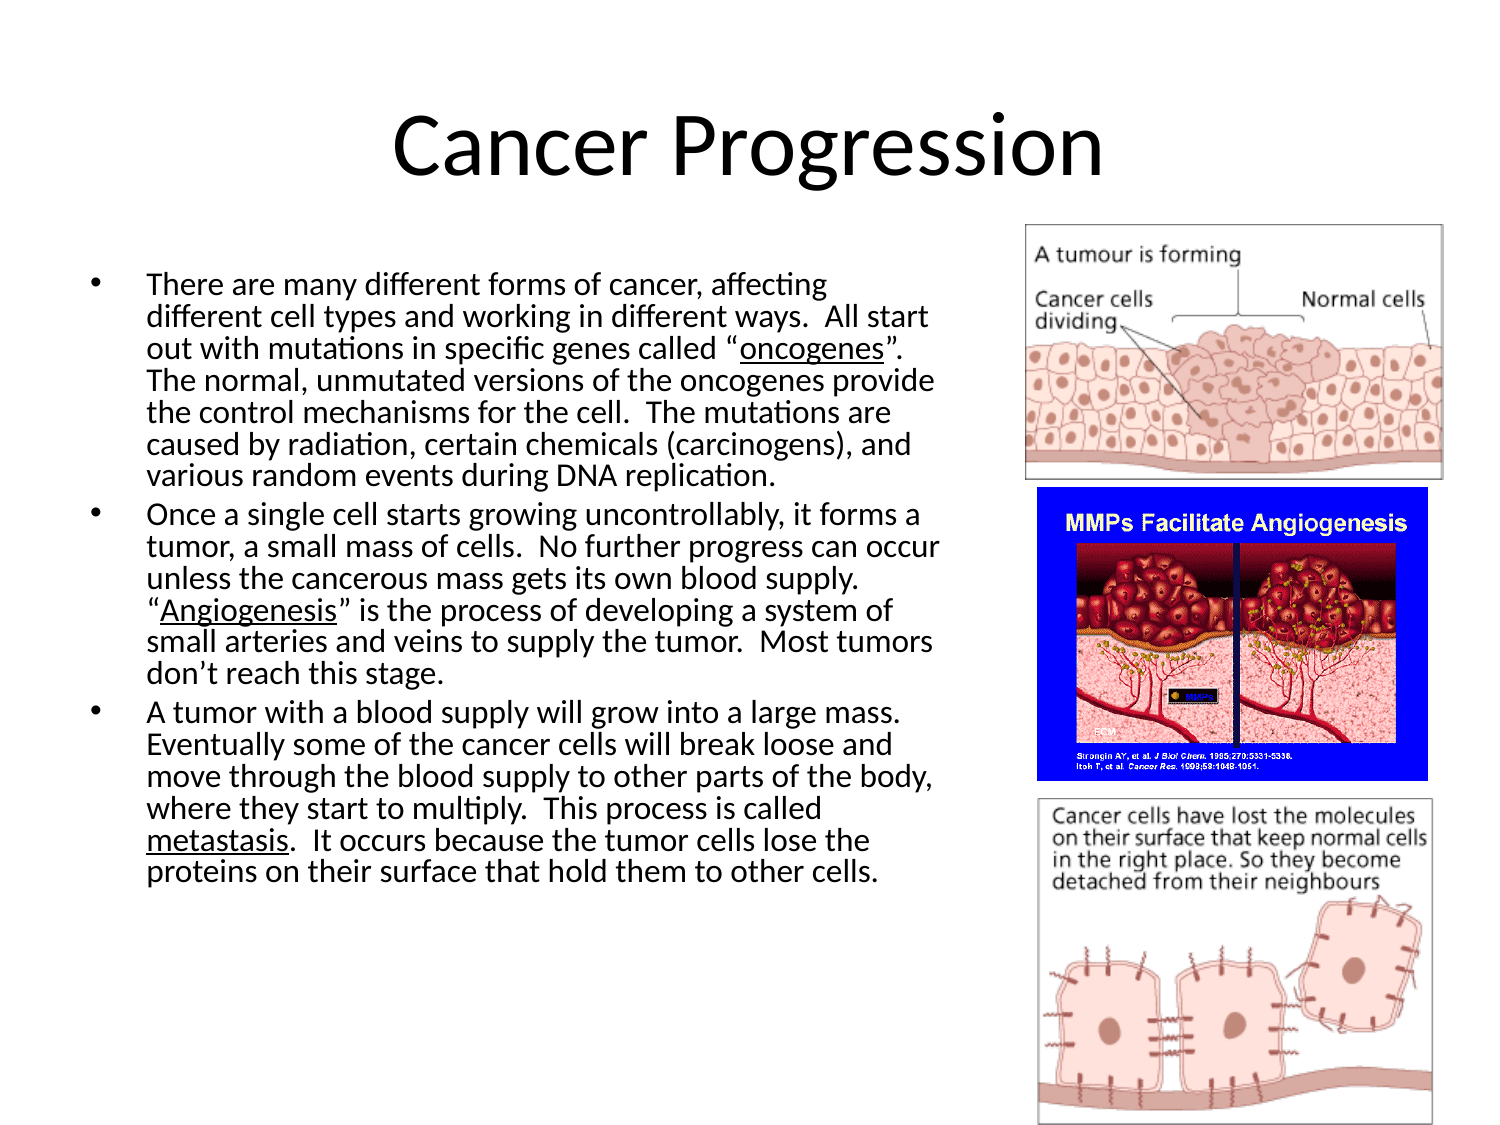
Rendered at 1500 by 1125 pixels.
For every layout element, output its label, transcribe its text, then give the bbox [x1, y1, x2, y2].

list There are many different forms of cancer, affecting different cell types and working in different ways. All start out with mutations in specific genes called “oncogenes”. The normal, unmutated versions of the oncogenes provide the control mechanisms for the cell. The mutations are caused by radiation, certain chemicals (carcinogens), and various random events during DNA replication. Once a single cell starts growing uncontrollably, it forms a tumor, a small mass of cells. No further progress can occur unless the cancerous mass gets its own blood supply. “Angiogenesis” is the process of developing a system of small arteries and veins to supply the tumor. Most tumors don’t reach this stage. A tumor with a blood supply will grow into a large mass. Eventually some of the cancer cells will break loose and move through the blood supply to other parts of the body, where they start to multiply. This process is called metastasis. It occurs because the tumor cells lose the proteins on their surface that hold them to other cells. [74, 262, 963, 1006]
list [1024, 224, 1444, 480]
picture [1037, 798, 1449, 1125]
title Cancer Progression [74, 44, 1426, 233]
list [1037, 489, 1428, 781]
